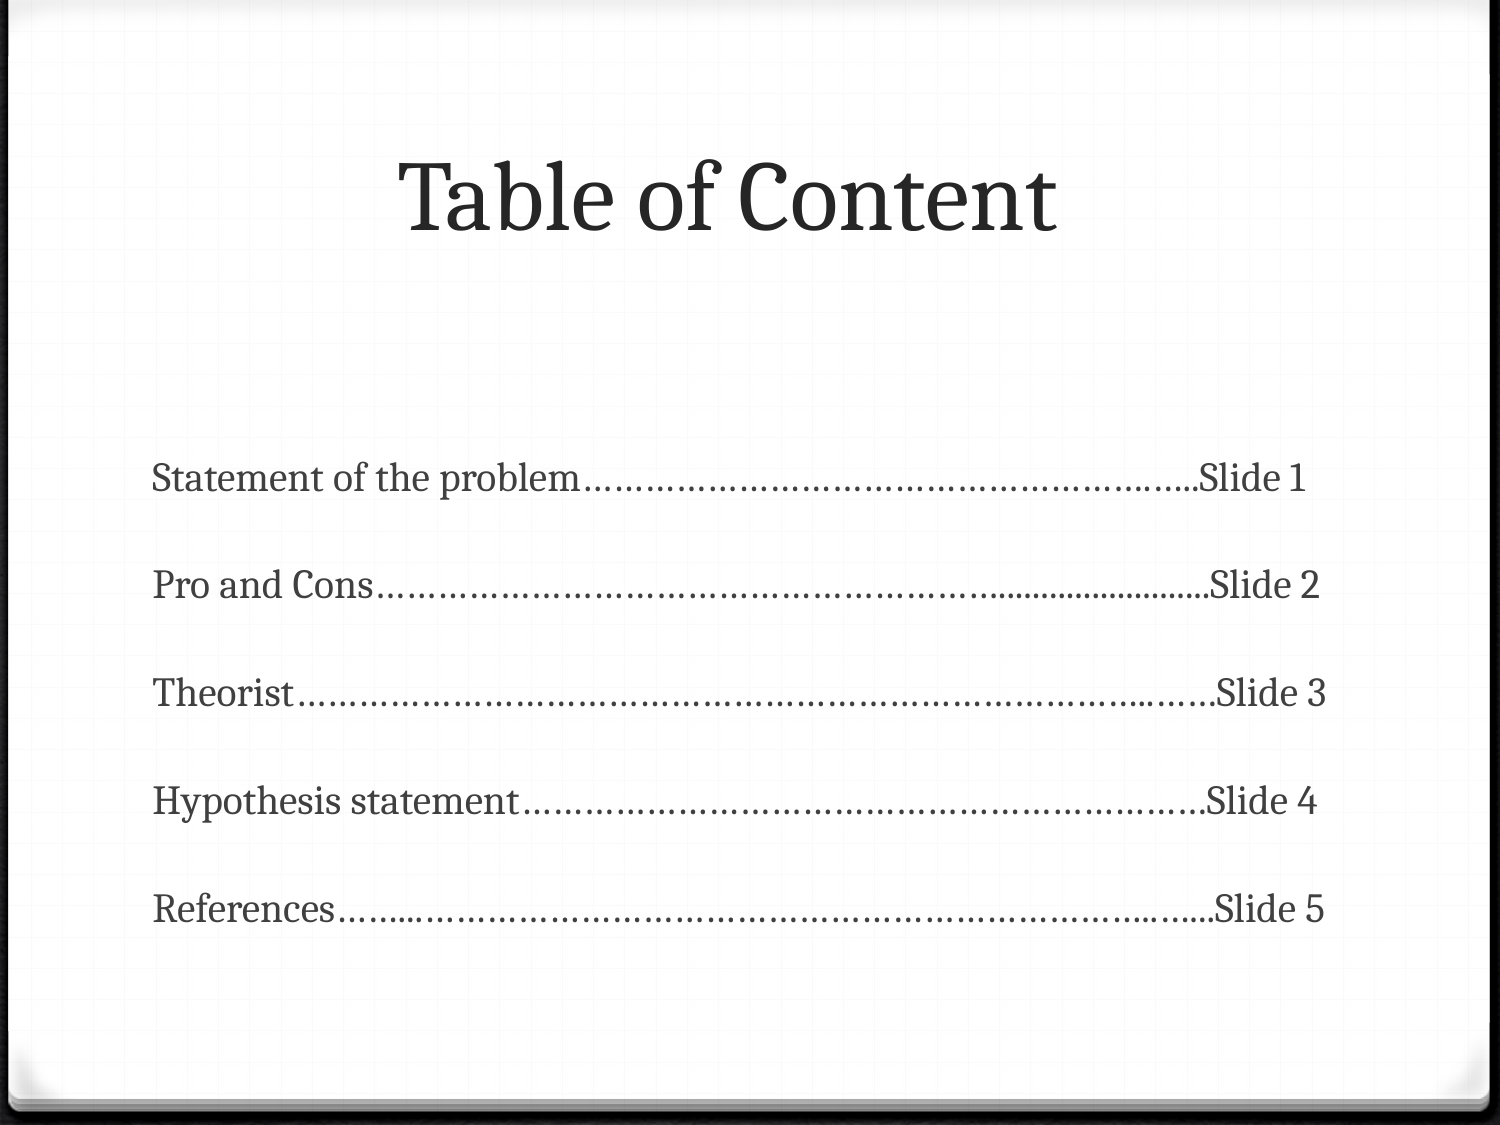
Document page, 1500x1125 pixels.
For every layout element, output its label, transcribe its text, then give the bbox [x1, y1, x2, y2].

list Statement of the problem……………………………………………….…..Slide 1 Pro and Cons…………………………………………………….........................Slide 2 Theorist………………………………………………………………………..……Slide 3 Hypothesis statement…………………………………………………………Slide 4 References……...……………………………………………………………..…...Slide 5 [137, 334, 1363, 983]
picture [0, 0, 1500, 1125]
title Table of Content [90, 71, 1410, 309]
